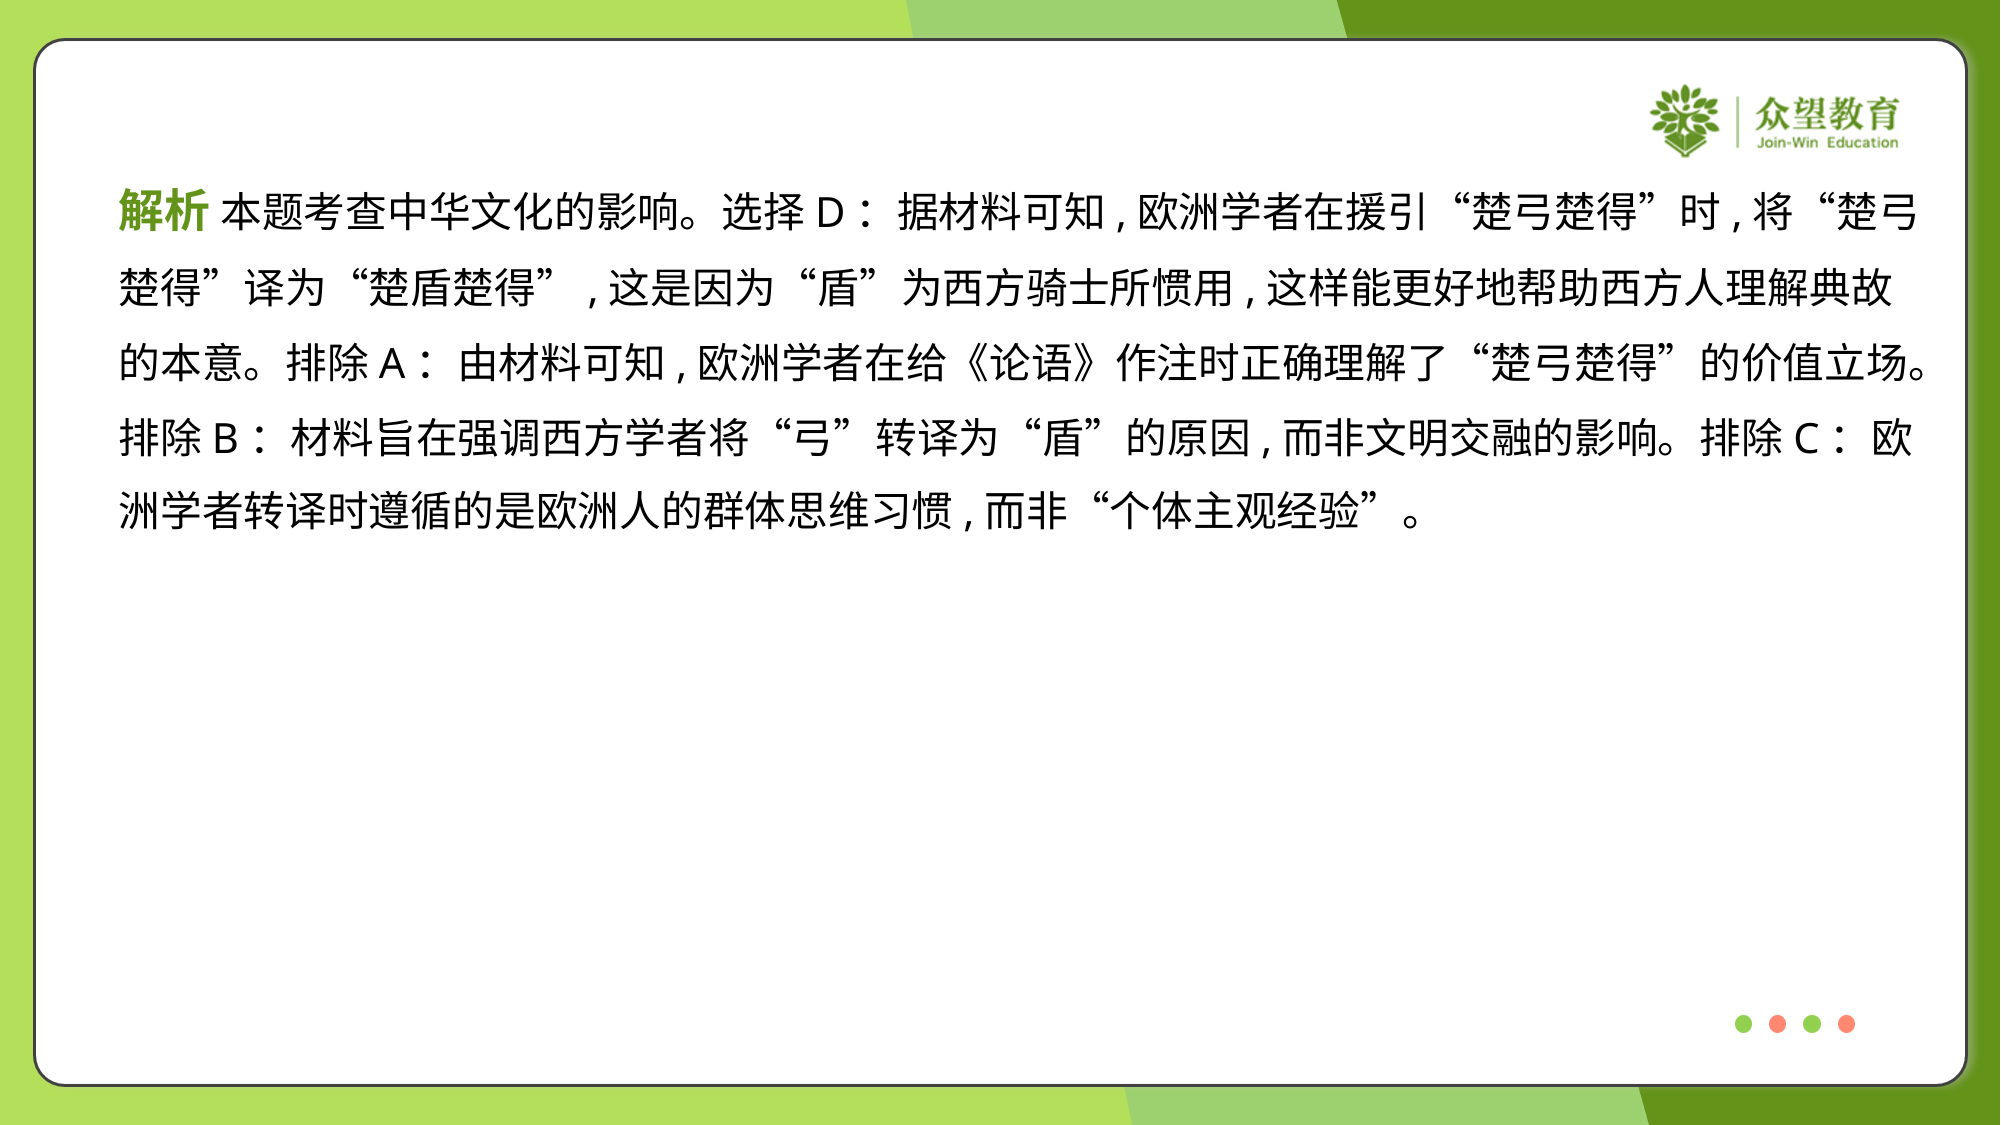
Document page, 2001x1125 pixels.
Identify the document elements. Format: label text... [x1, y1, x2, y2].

picture [0, 0, 2000, 1125]
text_box 解析 本题考查中华文化的影响。选择D：据材料可知,欧洲学者在援引“楚弓楚得”时,将“楚弓 楚得”译为“楚盾楚得”,这是因为“盾”为西方骑士所惯用,这样能更好地帮助西方人理解典故 的本意。排除A：由材料可知,欧洲学者在给《论语》作注时正确理解了“楚弓楚得”的价值立场。 排除B：材料旨在强调西方学者将“弓”转译为“盾”的原因,而非文明交融的影响。排除C：欧 洲学者转译时遵循的是欧洲人的群体思维习惯,而非“个体主观经验”。 [118, 159, 1883, 527]
